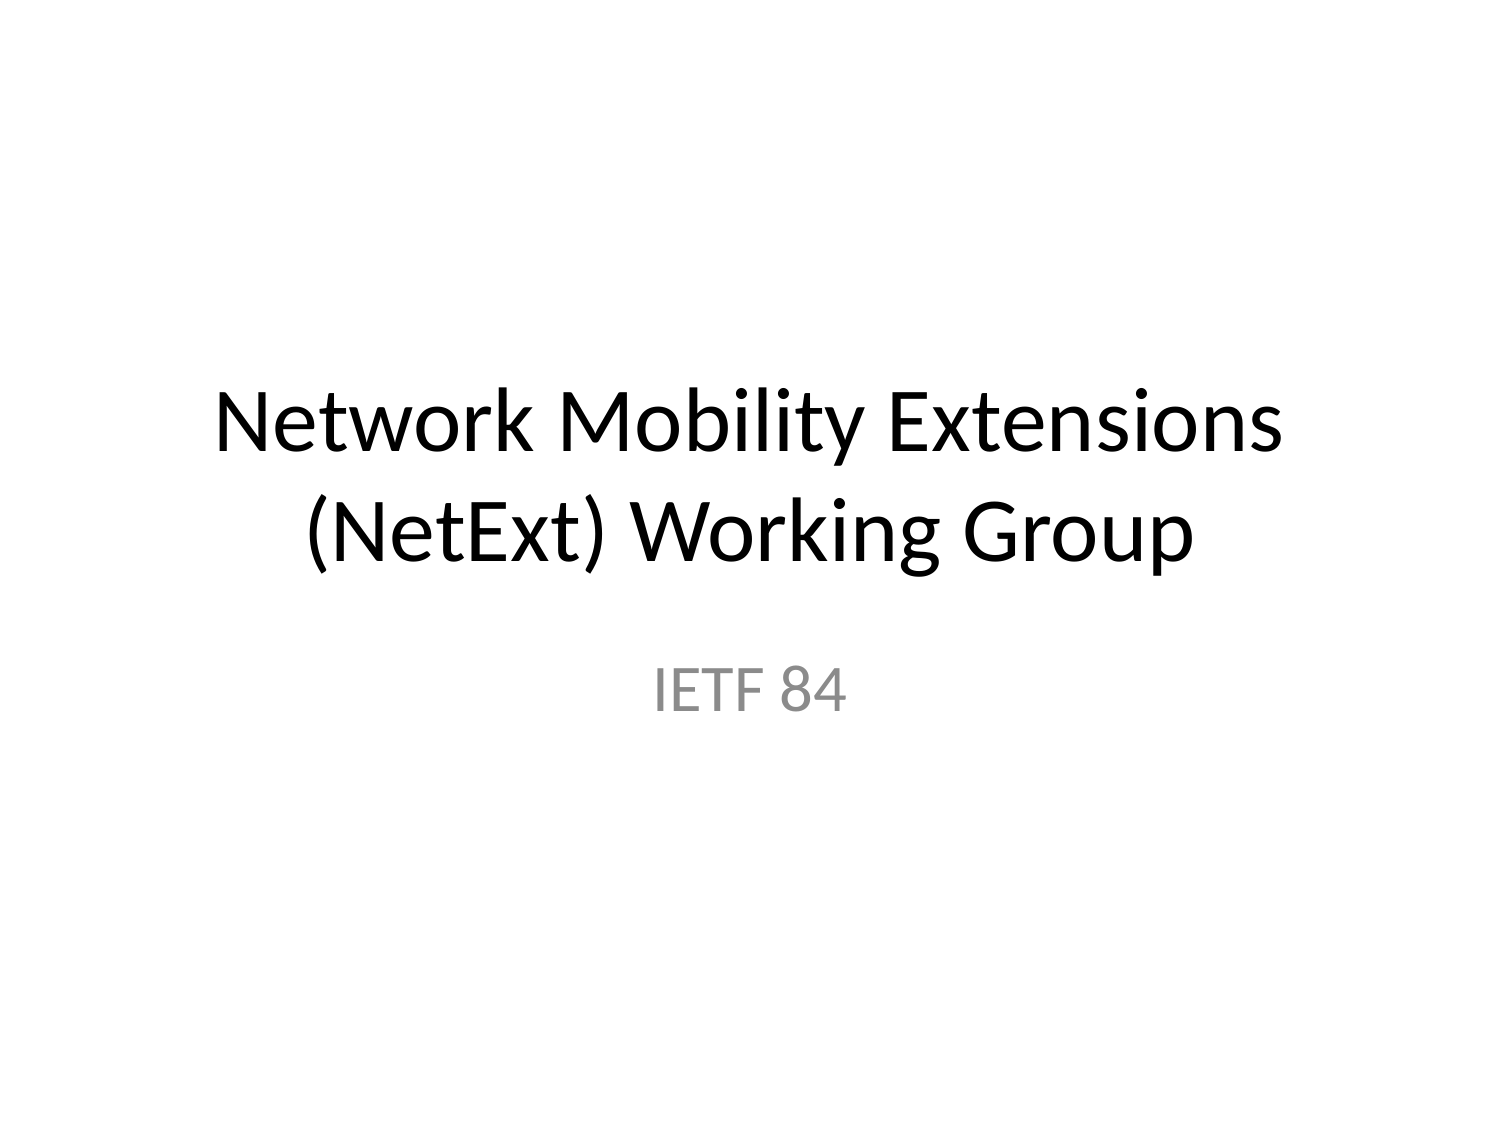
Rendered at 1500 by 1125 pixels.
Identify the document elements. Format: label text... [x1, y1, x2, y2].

title Network Mobility Extensions (NetExt) Working Group [112, 349, 1388, 591]
subtitle IETF 84 [225, 637, 1275, 925]
